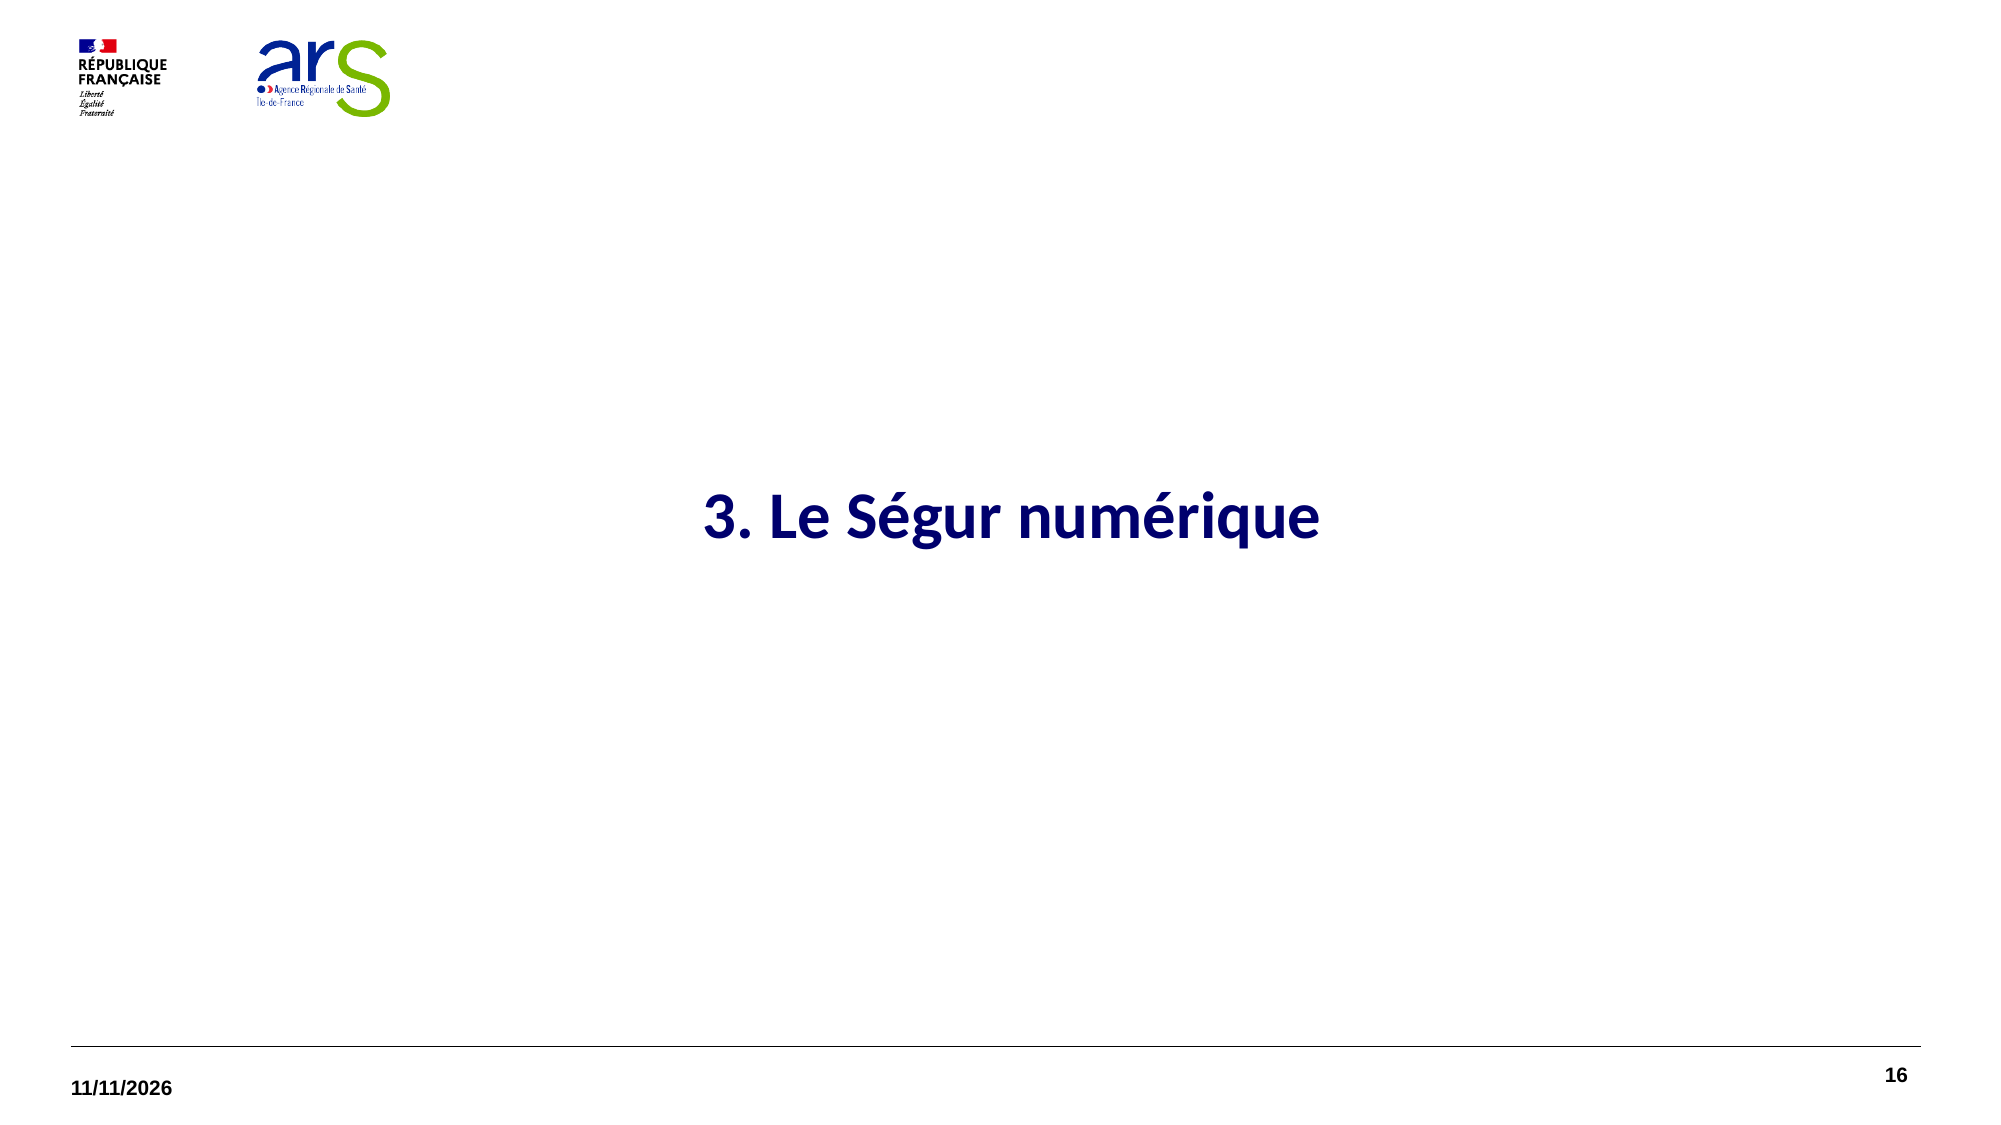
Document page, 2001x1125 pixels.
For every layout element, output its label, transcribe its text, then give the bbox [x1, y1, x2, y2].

text_box 3. Le Ségur numérique [96, 260, 1908, 764]
picture [256, 40, 390, 117]
slide_number 16 [1612, 1034, 1908, 1114]
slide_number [70, 1049, 336, 1125]
picture [63, 23, 182, 142]
text_box [102, 346, 1914, 1012]
